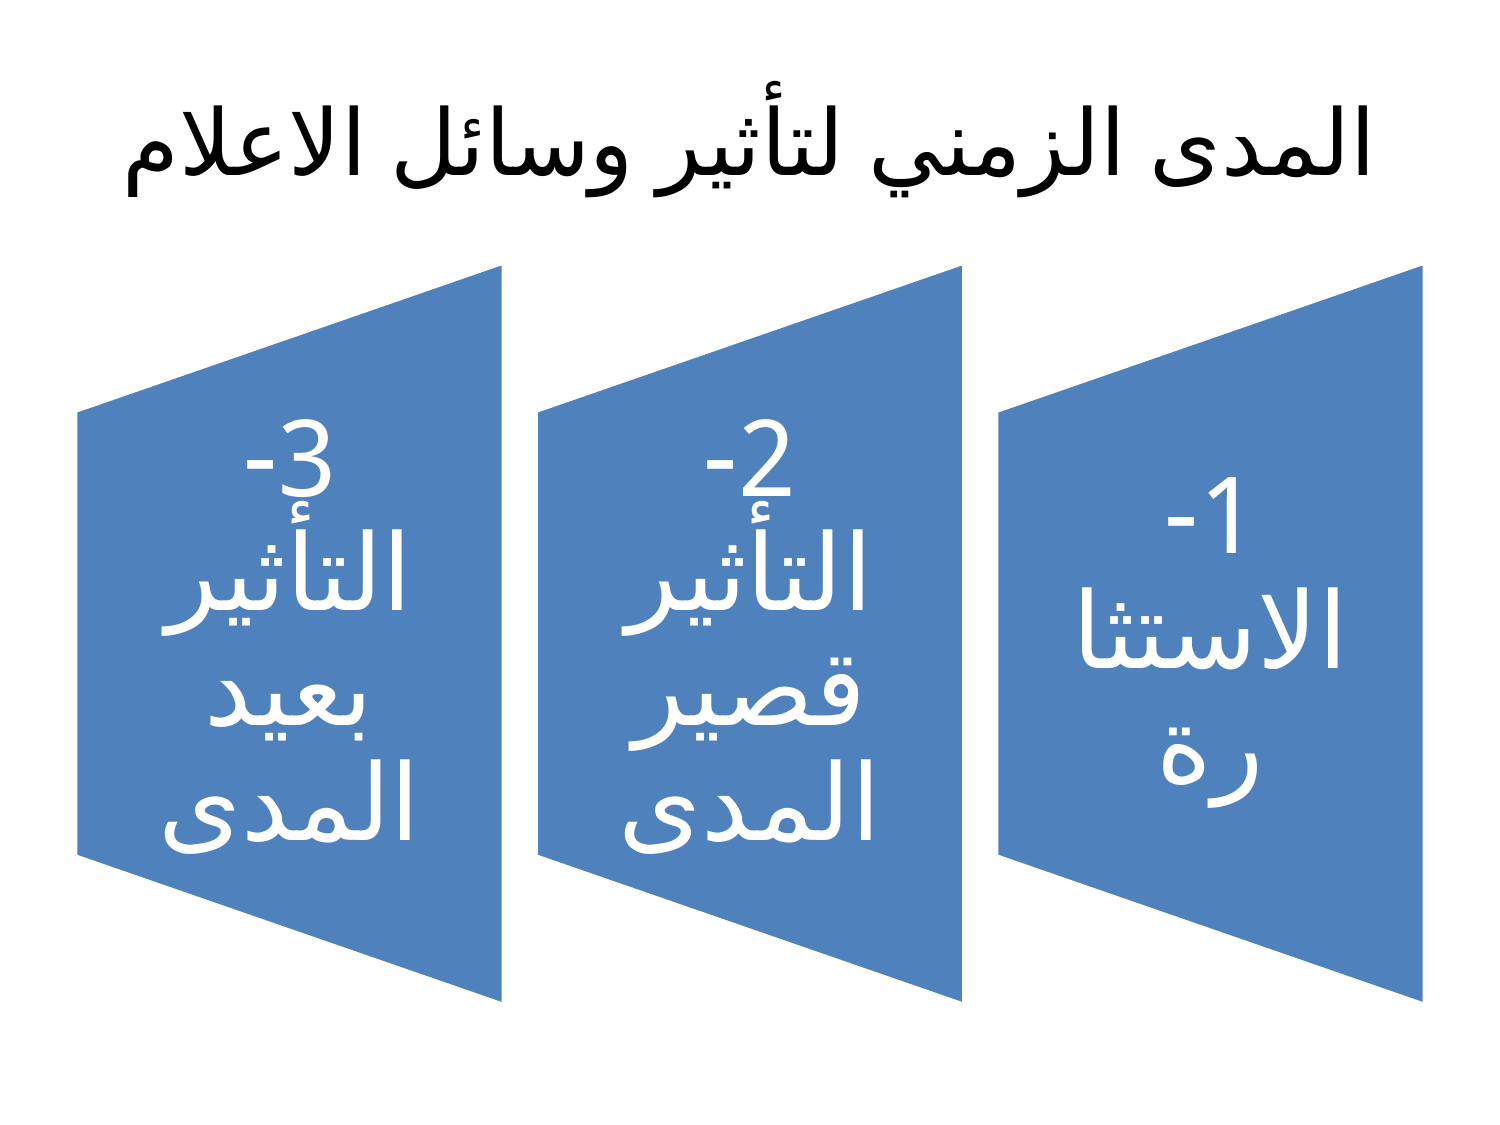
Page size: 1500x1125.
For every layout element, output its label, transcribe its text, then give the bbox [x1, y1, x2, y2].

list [74, 262, 1426, 1006]
title المدى الزمني لتأثير وسائل الاعلام [75, 45, 1425, 233]
